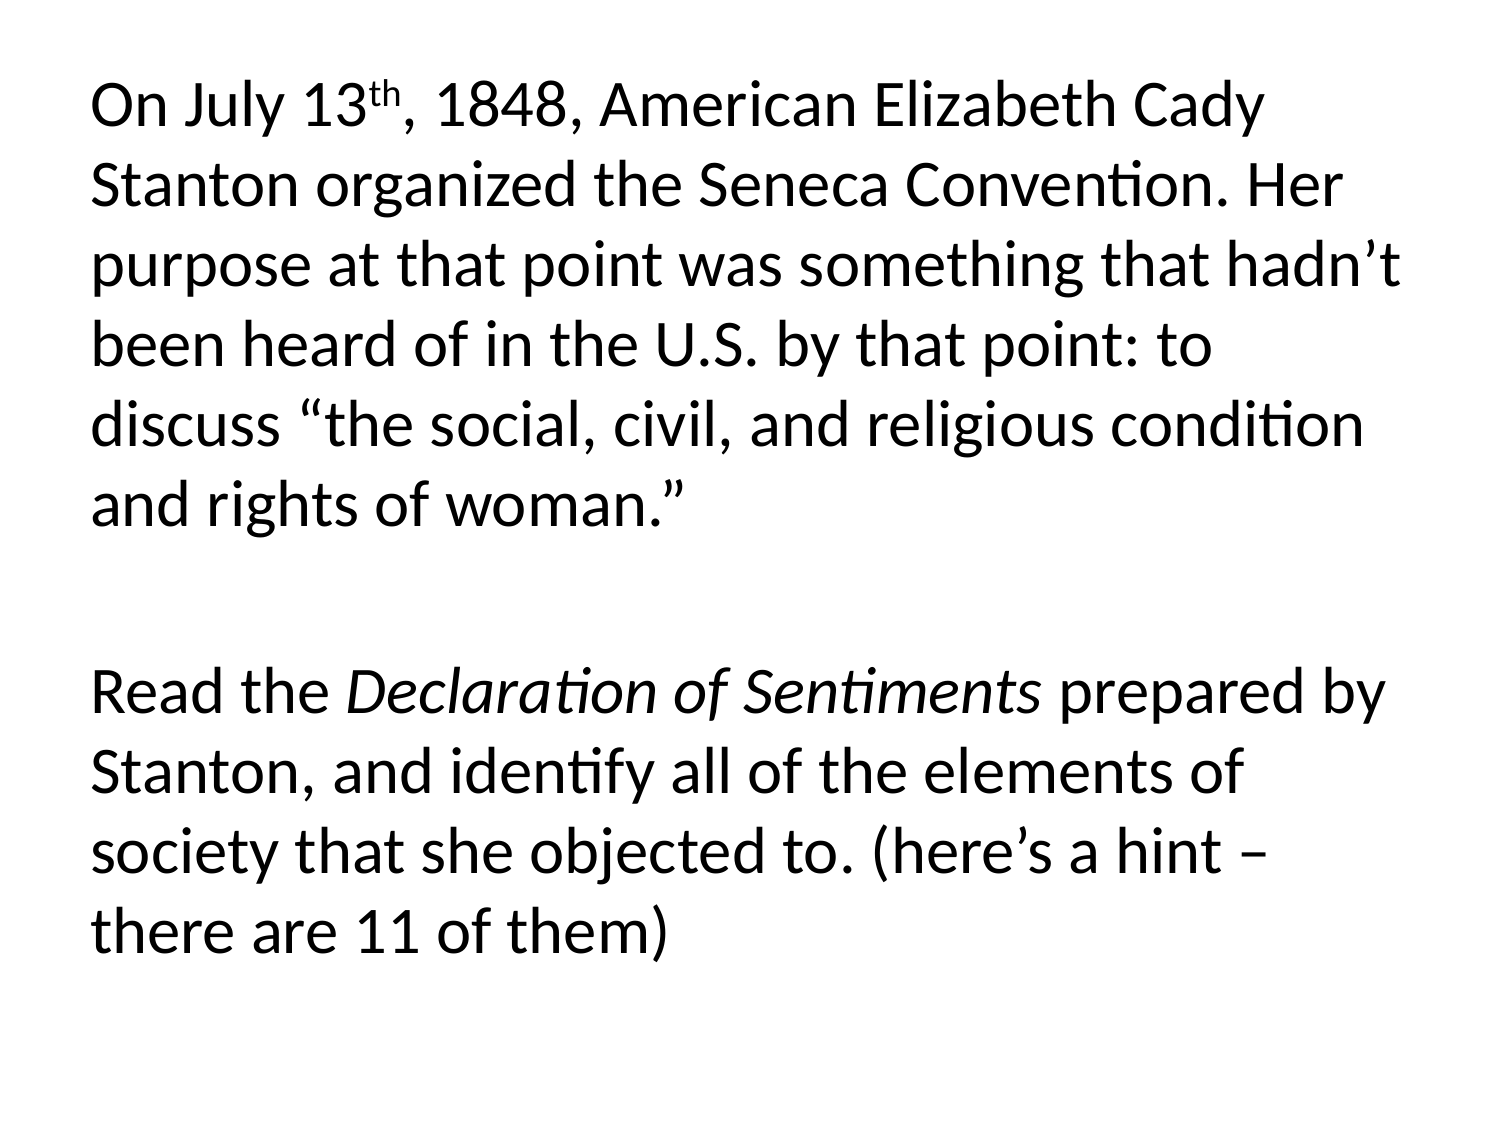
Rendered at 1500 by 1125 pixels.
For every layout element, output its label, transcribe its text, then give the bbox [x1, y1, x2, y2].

list On July 13th, 1848, American Elizabeth Cady Stanton organized the Seneca Convention. Her purpose at that point was something that hadn’t been heard of in the U.S. by that point: to discuss “the social, civil, and religious condition and rights of woman.” Read the Declaration of Sentiments prepared by Stanton, and identify all of the elements of society that she objected to. (here’s a hint – there are 11 of them) [75, 52, 1425, 1005]
